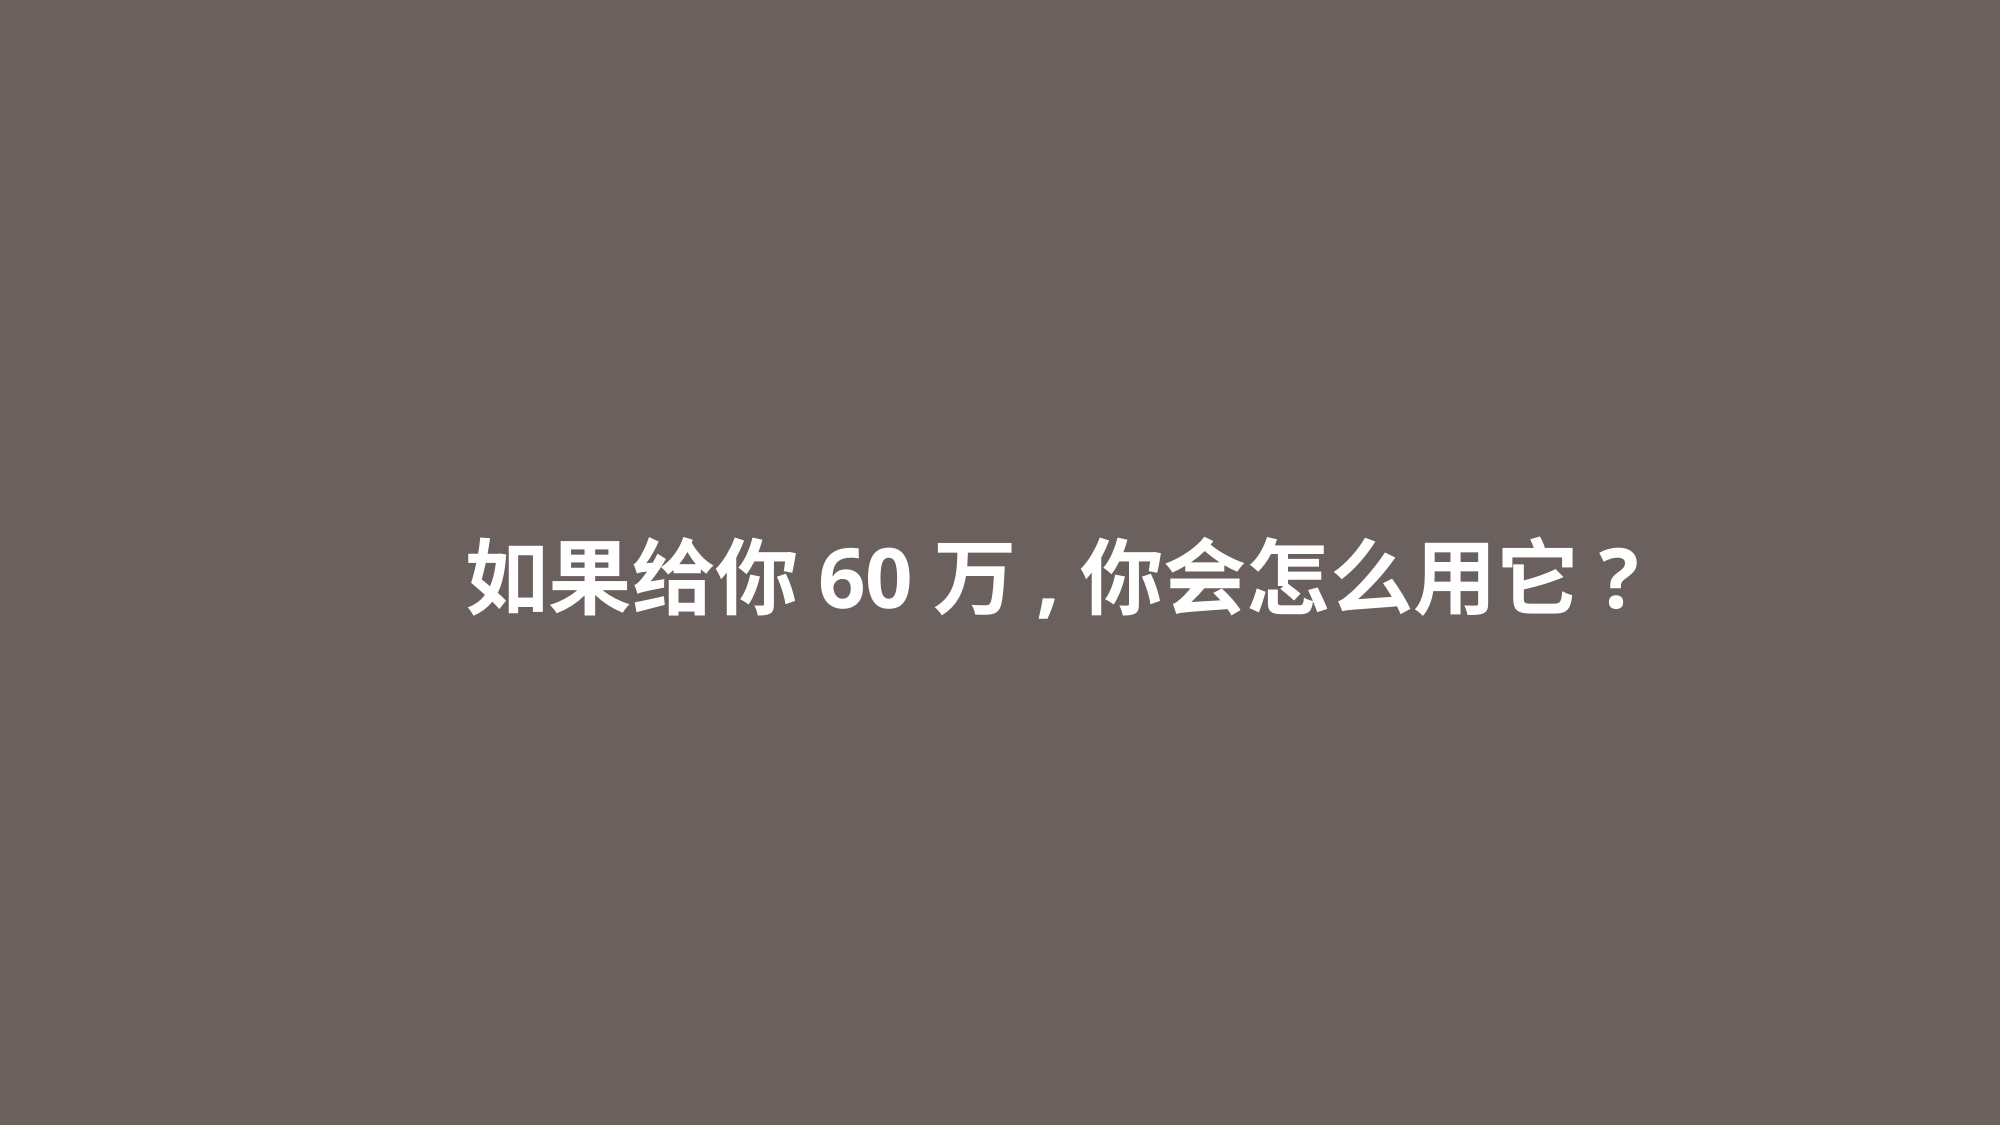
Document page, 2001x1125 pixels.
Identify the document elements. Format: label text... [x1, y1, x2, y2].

text_box 如果给你60万,你会怎么用它? [450, 517, 1655, 633]
